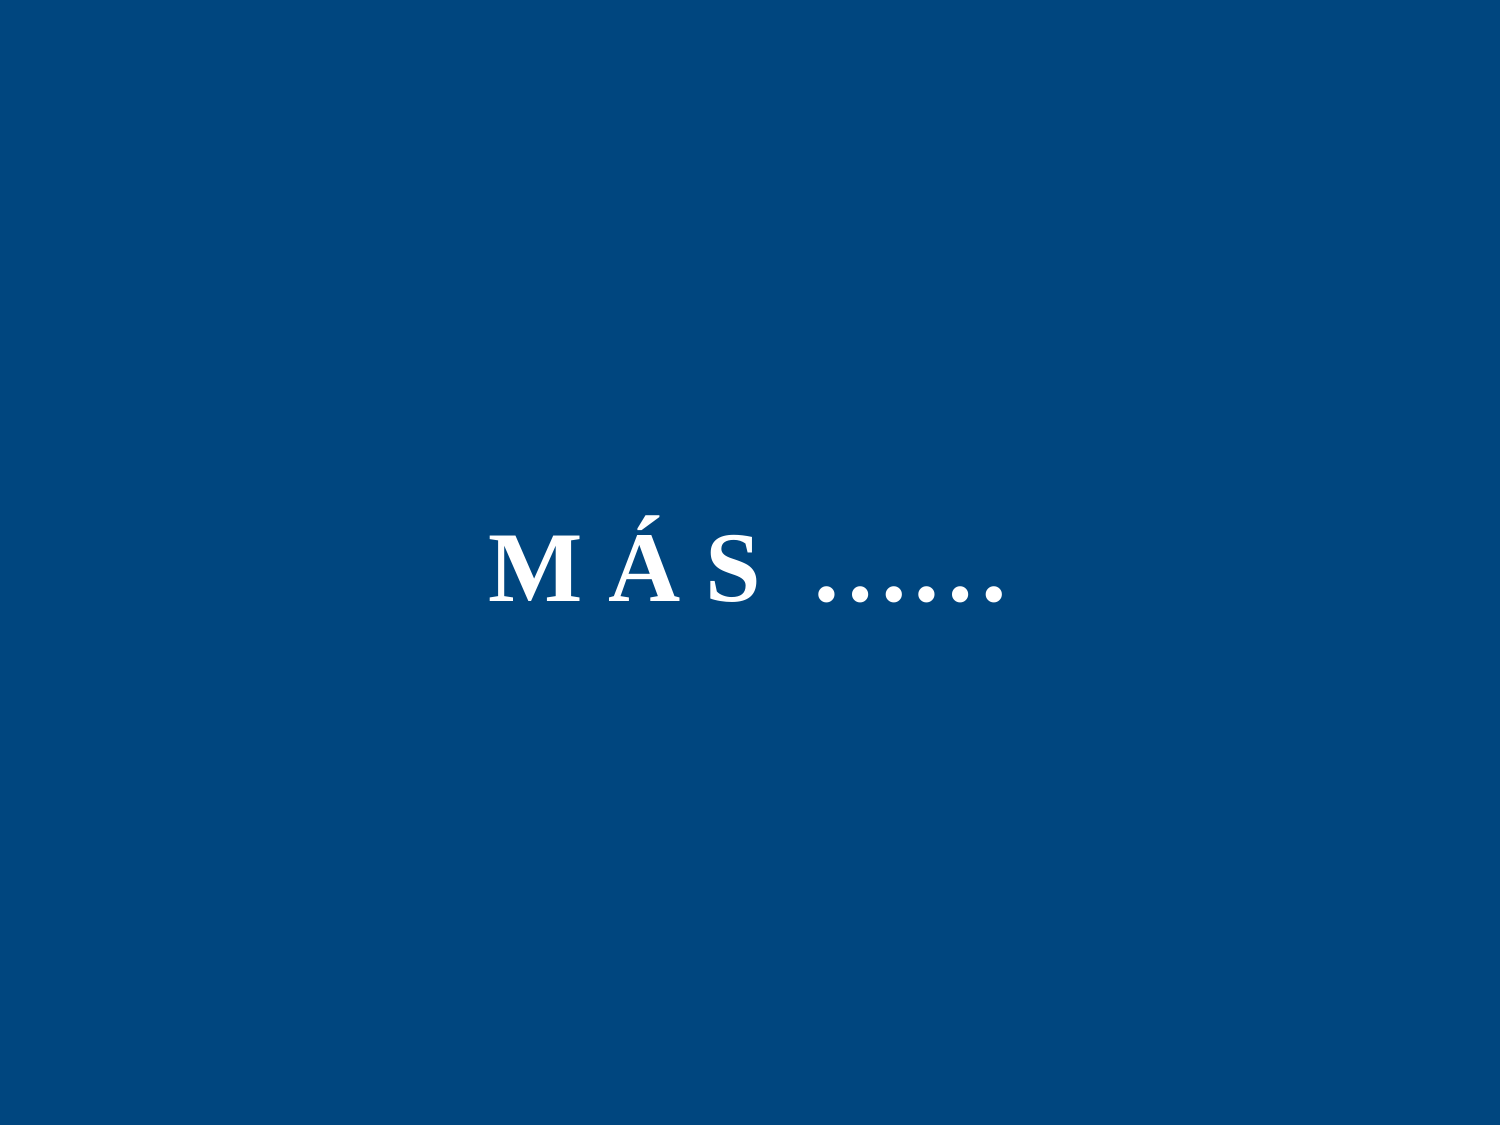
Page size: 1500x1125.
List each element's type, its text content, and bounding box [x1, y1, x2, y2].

list M Á S …… [75, 267, 1425, 1010]
